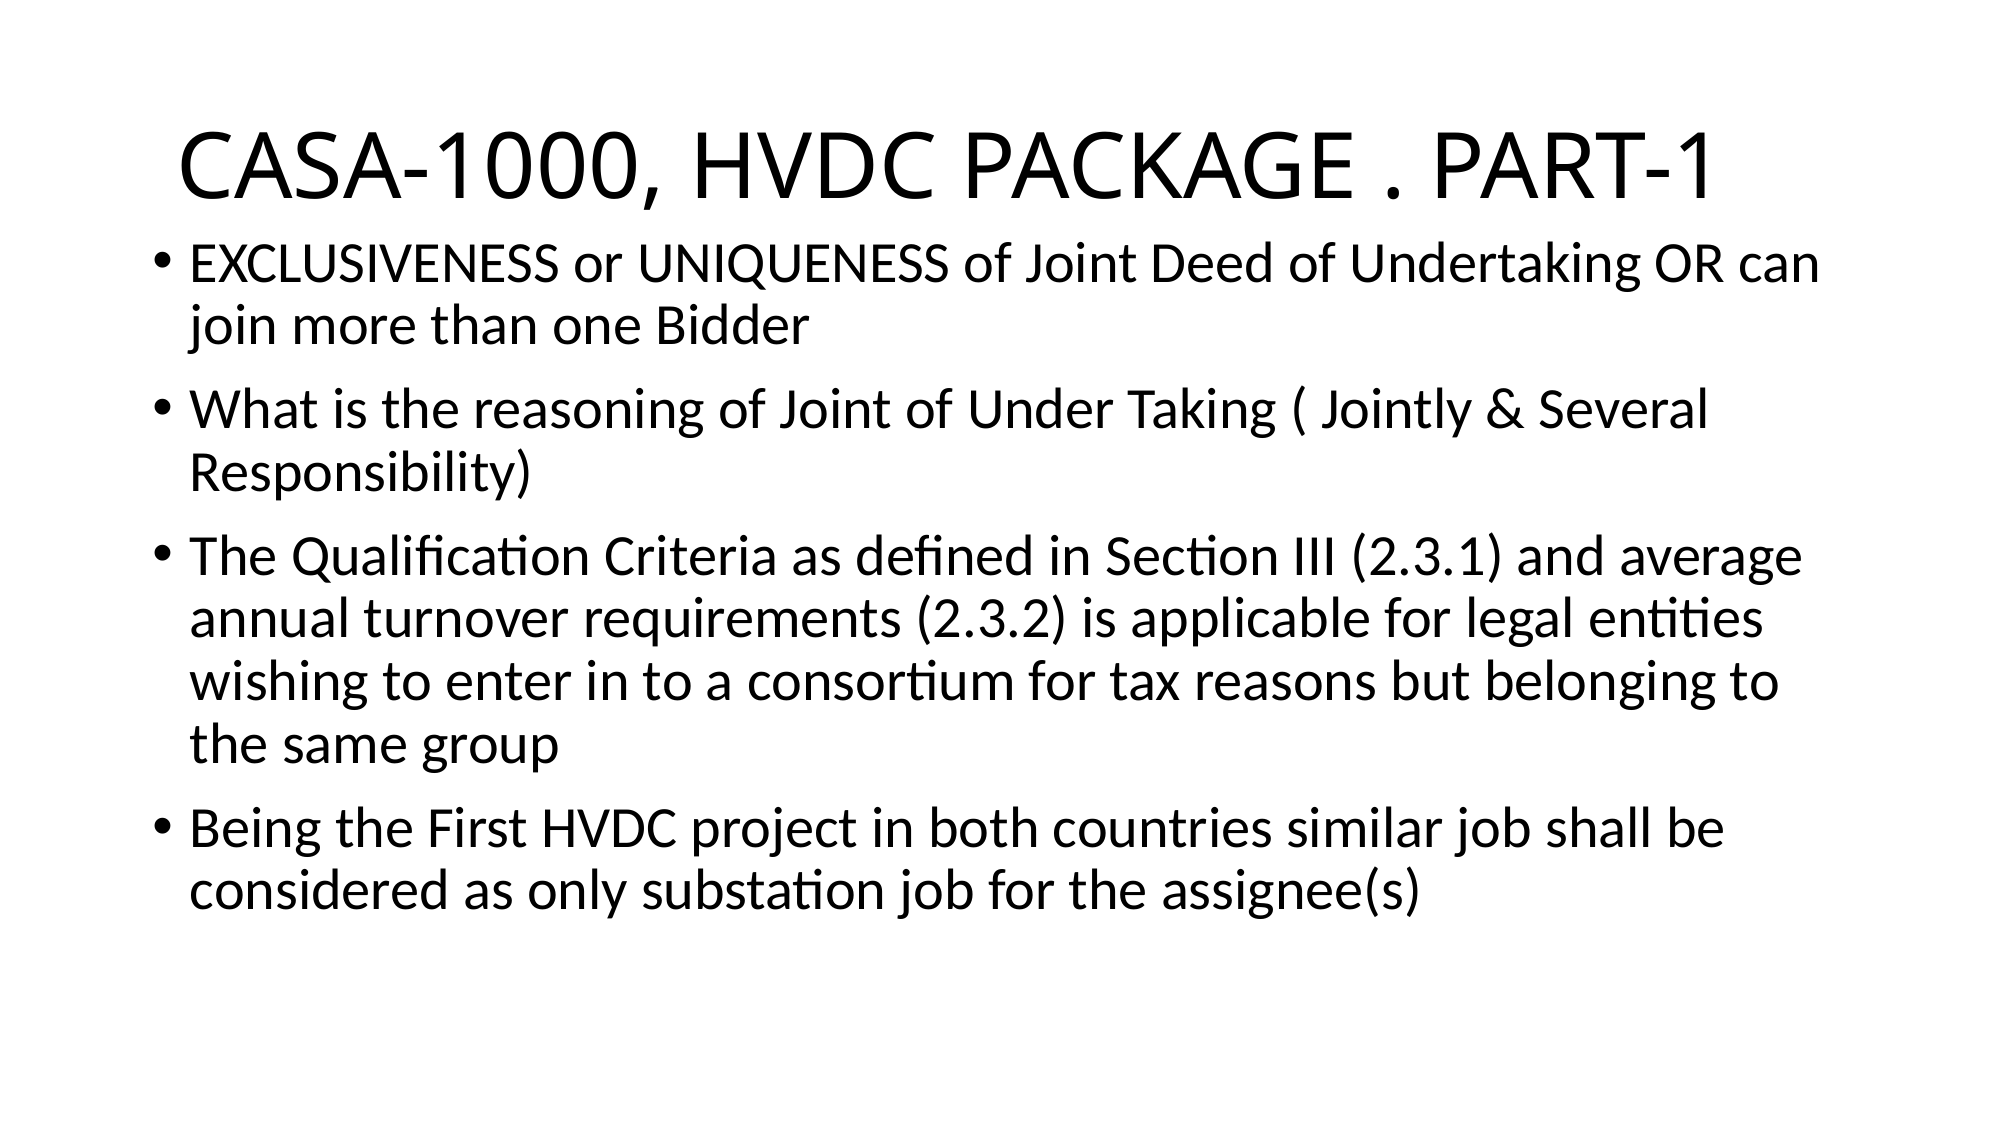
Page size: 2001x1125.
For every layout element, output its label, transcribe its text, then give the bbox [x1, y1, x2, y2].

title CASA-1000, HVDC PACKAGE . PART-1 [137, 59, 1863, 224]
list EXCLUSIVENESS or UNIQUENESS of Joint Deed of Undertaking OR can join more than one Bidder What is the reasoning of Joint of Under Taking ( Jointly & Several Responsibility) The Qualification Criteria as defined in Section III (2.3.1) and average annual turnover requirements (2.3.2) is applicable for legal entities wishing to enter in to a consortium for tax reasons but belonging to the same group Being the First HVDC project in both countries similar job shall be considered as only substation job for the assignee(s) [137, 224, 1863, 1069]
